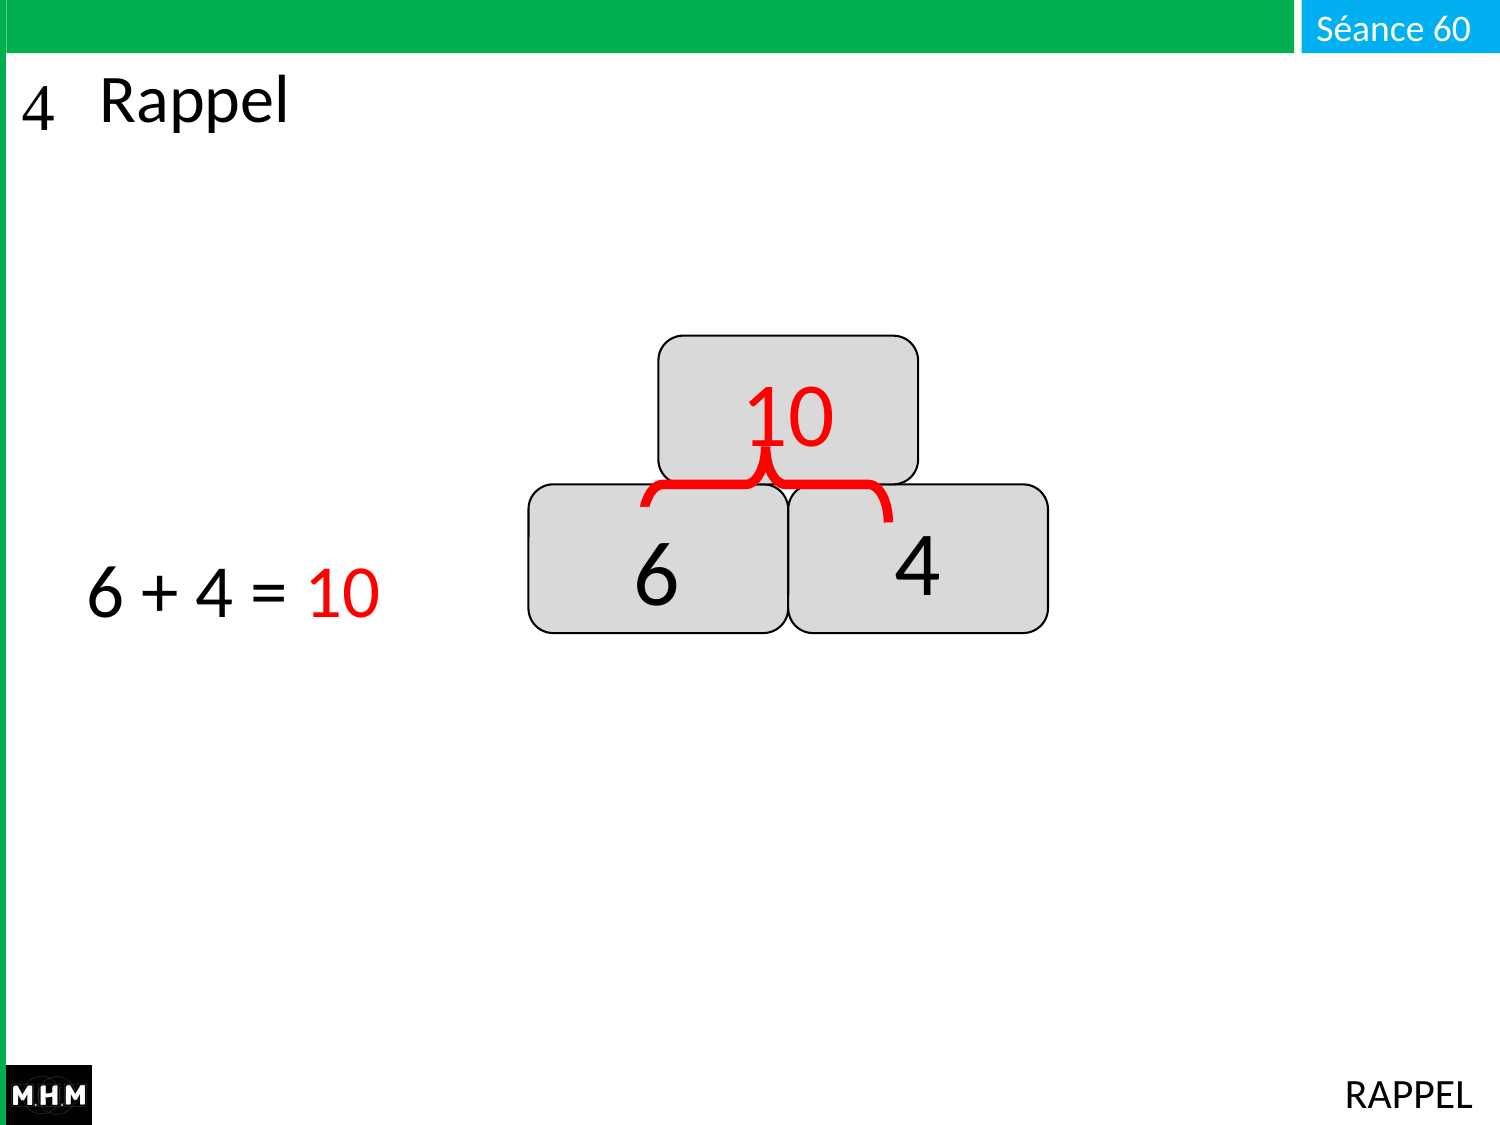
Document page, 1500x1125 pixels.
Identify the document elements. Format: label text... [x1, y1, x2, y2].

picture [6, 1065, 92, 1125]
text_box 6 [607, 506, 707, 632]
title Rappel [84, 56, 1379, 145]
text_box … [527, 483, 788, 635]
text_box 10 [657, 334, 920, 486]
text_box 4 [787, 483, 1050, 635]
text_box [644, 446, 889, 523]
text_box 6 + 4 = 10 [71, 535, 453, 641]
list RAPPEL [1318, 1064, 1500, 1125]
